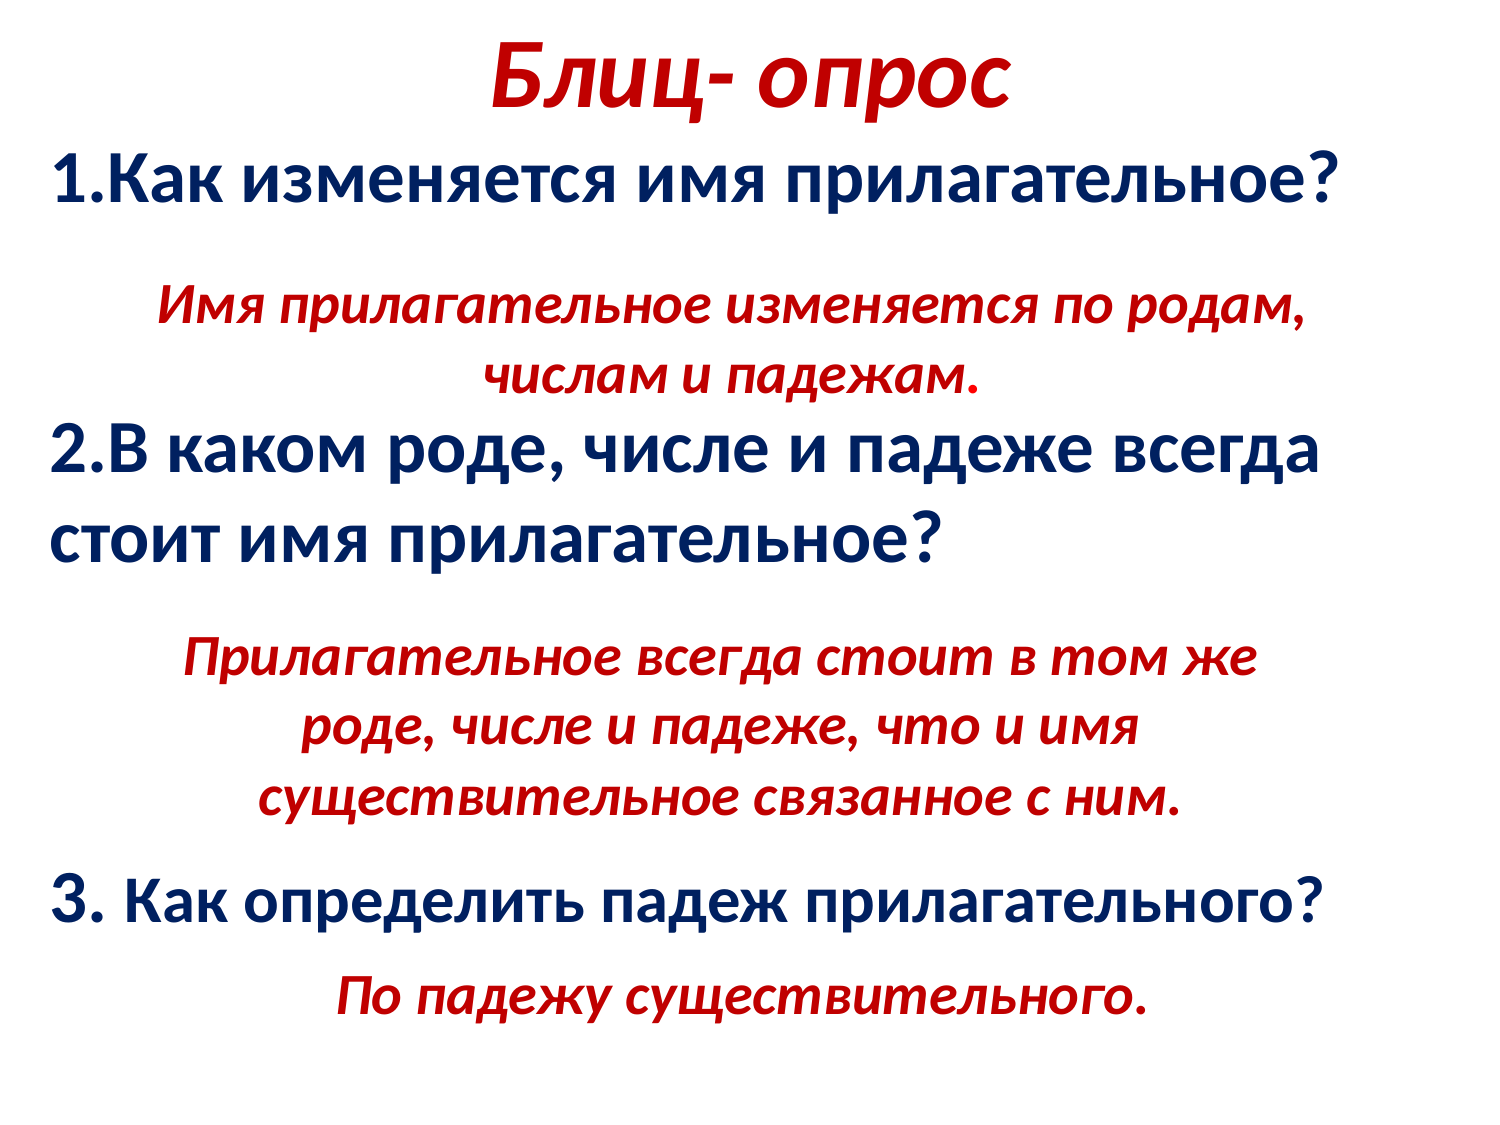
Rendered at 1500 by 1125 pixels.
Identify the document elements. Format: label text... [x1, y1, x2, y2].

text_box По падежу существительного. [93, 949, 1418, 1034]
text_box Имя прилагательное изменяется по родам, числам и падежам. [117, 257, 1348, 413]
text_box Прилагательное всегда стоит в том же роде, числе и падеже, что и имя существительное связанное с ним. [117, 609, 1325, 835]
text_box Блиц- опрос Как изменяется имя прилагательное? В каком роде, числе и падеже всегда стоит имя прилагательное? 3. Как определить падеж прилагательного? [35, 0, 1465, 945]
